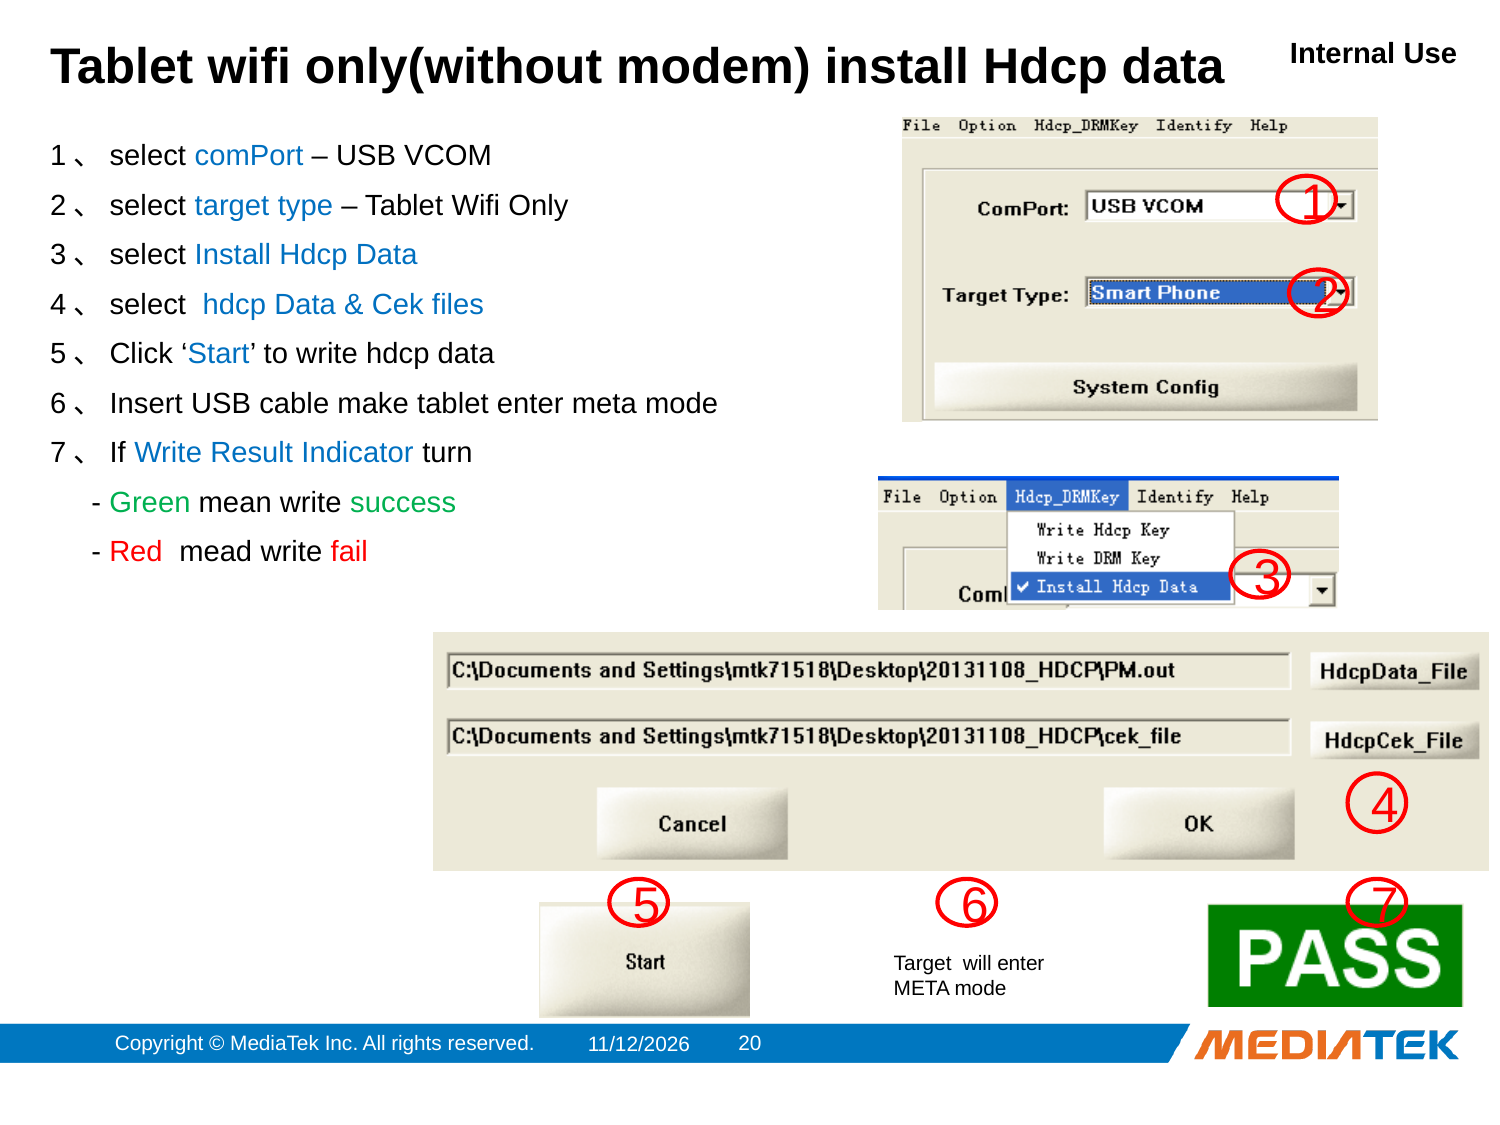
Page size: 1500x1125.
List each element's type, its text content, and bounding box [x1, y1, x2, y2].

footer Copyright © MediaTek Inc. All rights reserved. [99, 1022, 573, 1090]
slide_number 19 [711, 1022, 789, 1090]
text_box 5 [607, 880, 670, 900]
text_box 6 [935, 880, 999, 928]
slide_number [573, 1025, 711, 1090]
picture [878, 476, 1339, 610]
picture [538, 902, 751, 1019]
picture [433, 632, 1489, 871]
picture [0, 1023, 99, 1063]
title Tablet wifi only(without modem) install Hdcp data [34, 8, 1358, 118]
text_box Target will enter META mode [878, 942, 1079, 1007]
picture [902, 116, 1378, 423]
text_box 7 [1345, 880, 1409, 900]
list 1、select comPort – USB VCOM 2、select target type – Tablet Wifi Only 3、select Install Hdcp Data 4、select hdcp Data & Cek files 5、Click ‘Start’ to write hdcp data 6、Insert USB cable make tablet enter meta mode 7、If Write Result Indicator turn - Green mean write success - Red mead write fail [34, 128, 1477, 1020]
picture [789, 1023, 1459, 1063]
picture [1206, 902, 1464, 1008]
